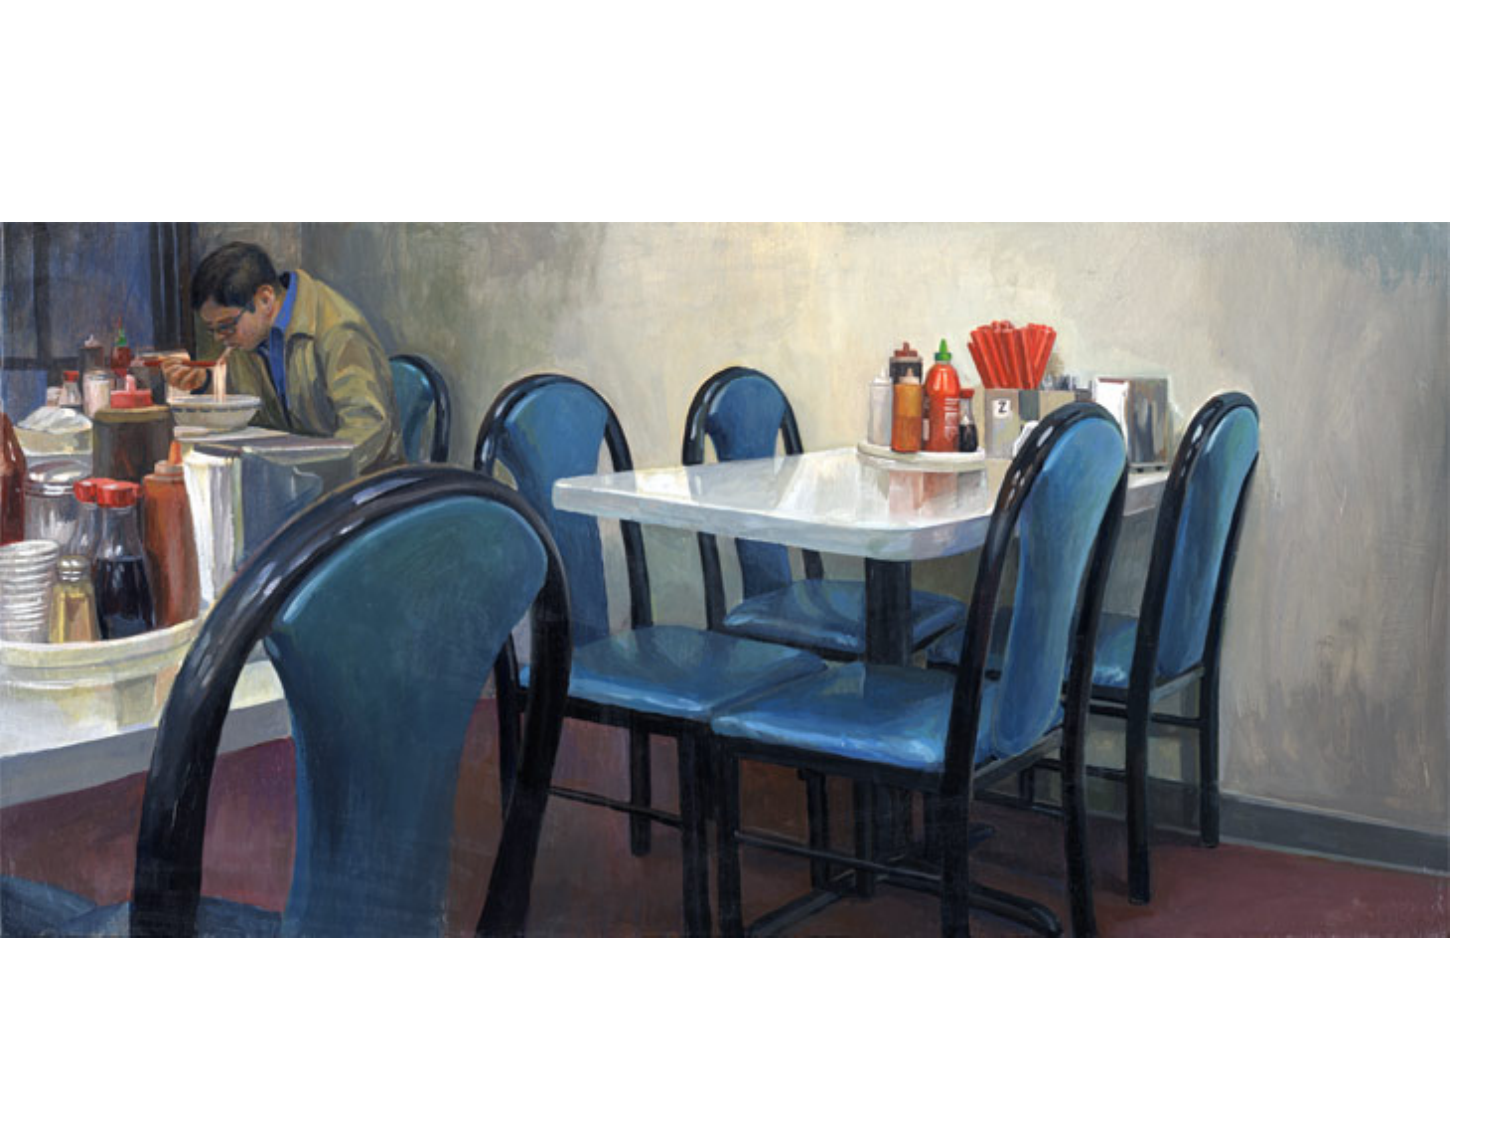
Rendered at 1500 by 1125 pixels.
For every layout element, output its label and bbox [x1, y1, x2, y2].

picture [0, 222, 1451, 938]
